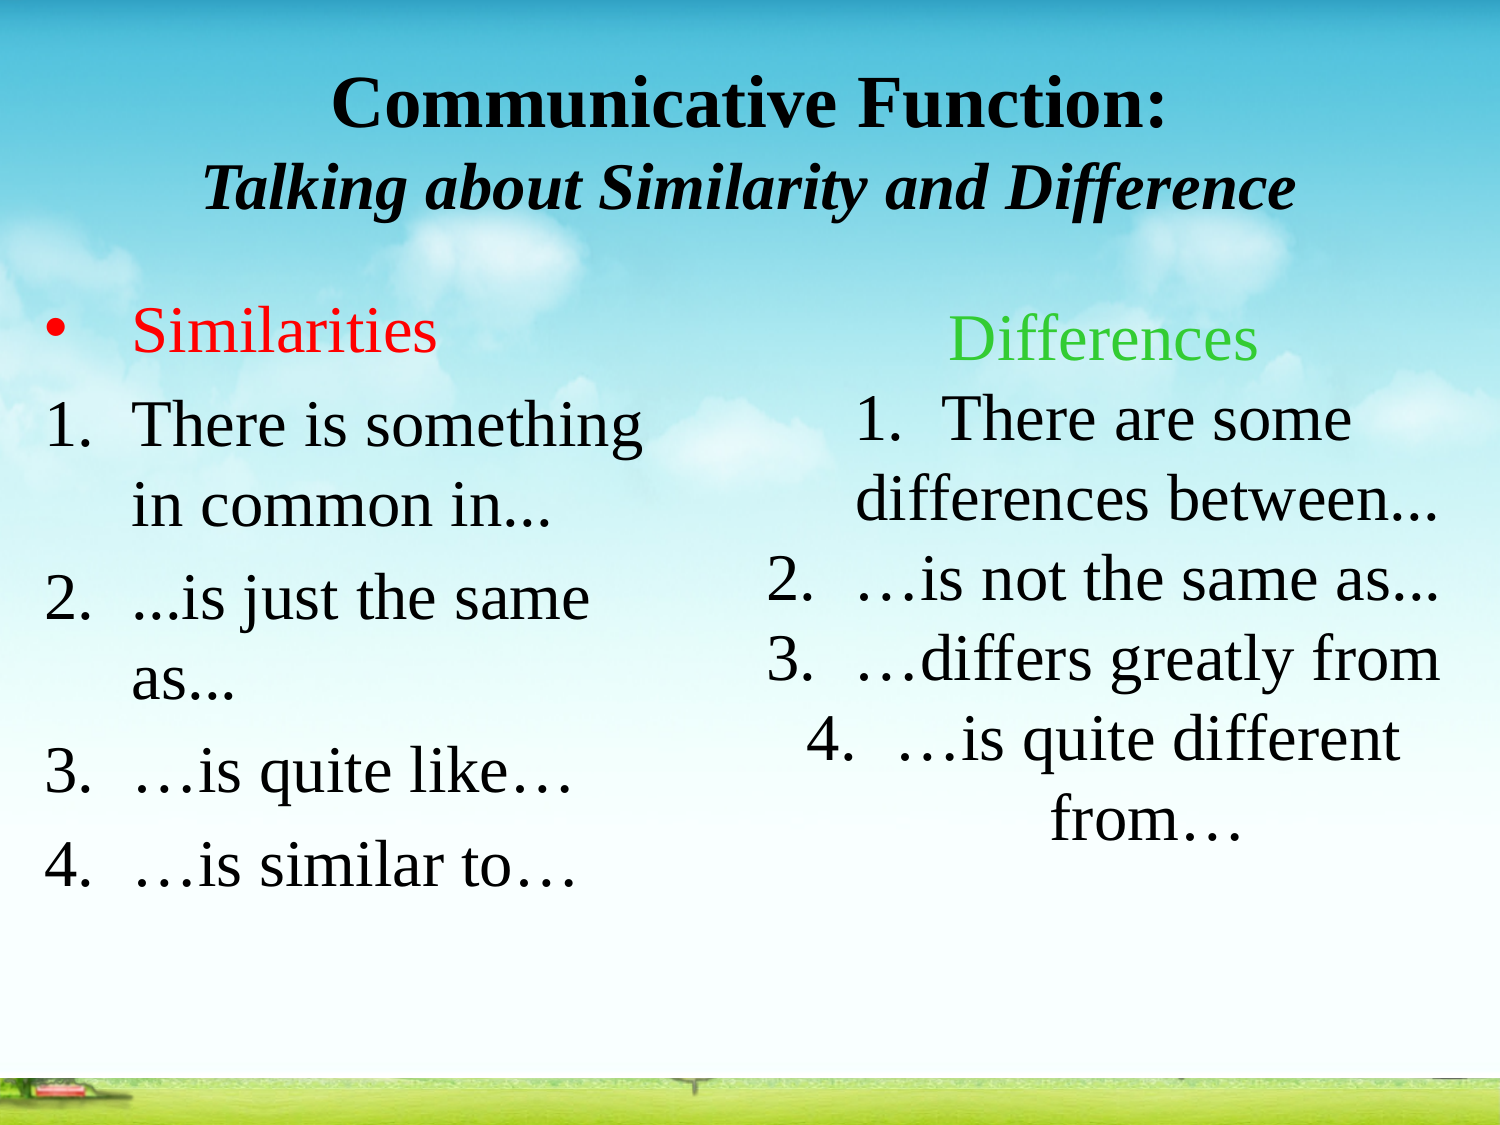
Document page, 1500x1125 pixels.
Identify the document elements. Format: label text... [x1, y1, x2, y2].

list Similarities There is something in common in... ...is just the same as... …is quite like… …is similar to… [29, 278, 728, 1022]
title Communicative Function: Talking about Similarity and Difference [75, 45, 1425, 233]
picture [0, 0, 1500, 1125]
list Differences There are some differences between... …is not the same as... …differs greatly from …is quite different from… [750, 286, 1459, 1125]
